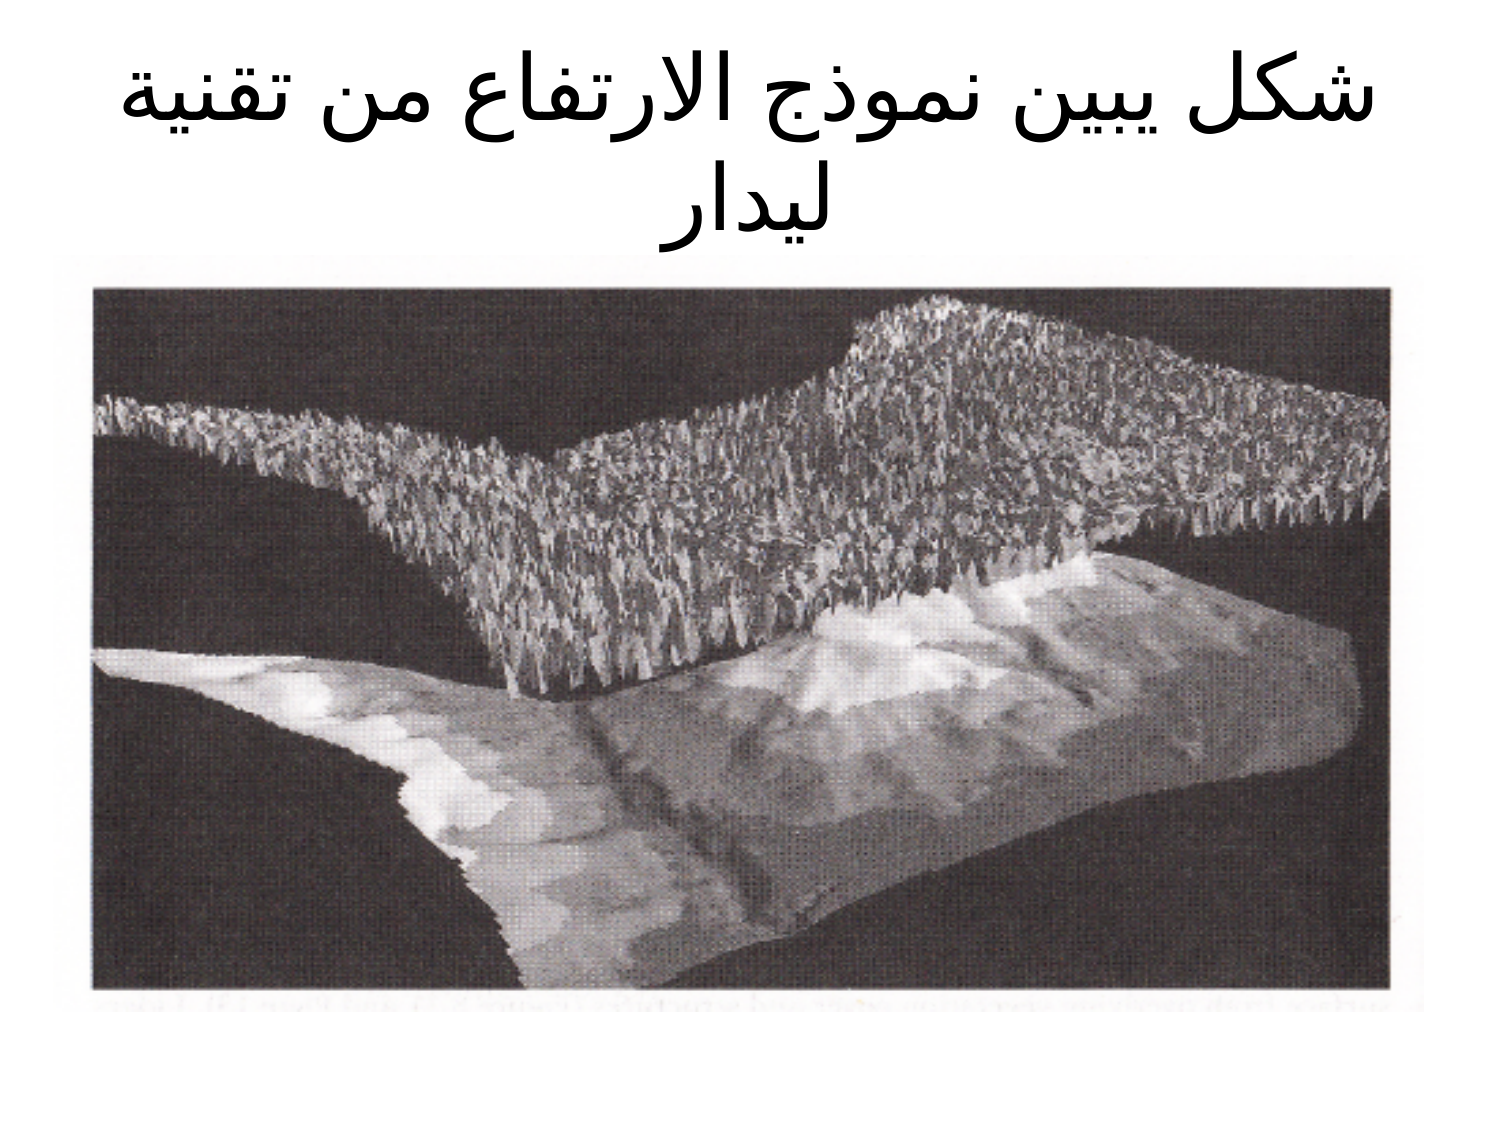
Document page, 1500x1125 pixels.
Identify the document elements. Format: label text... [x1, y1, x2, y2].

title شكل يبين نموذج الارتفاع من تقنية ليدار [75, 45, 1425, 233]
picture [52, 255, 1424, 1012]
